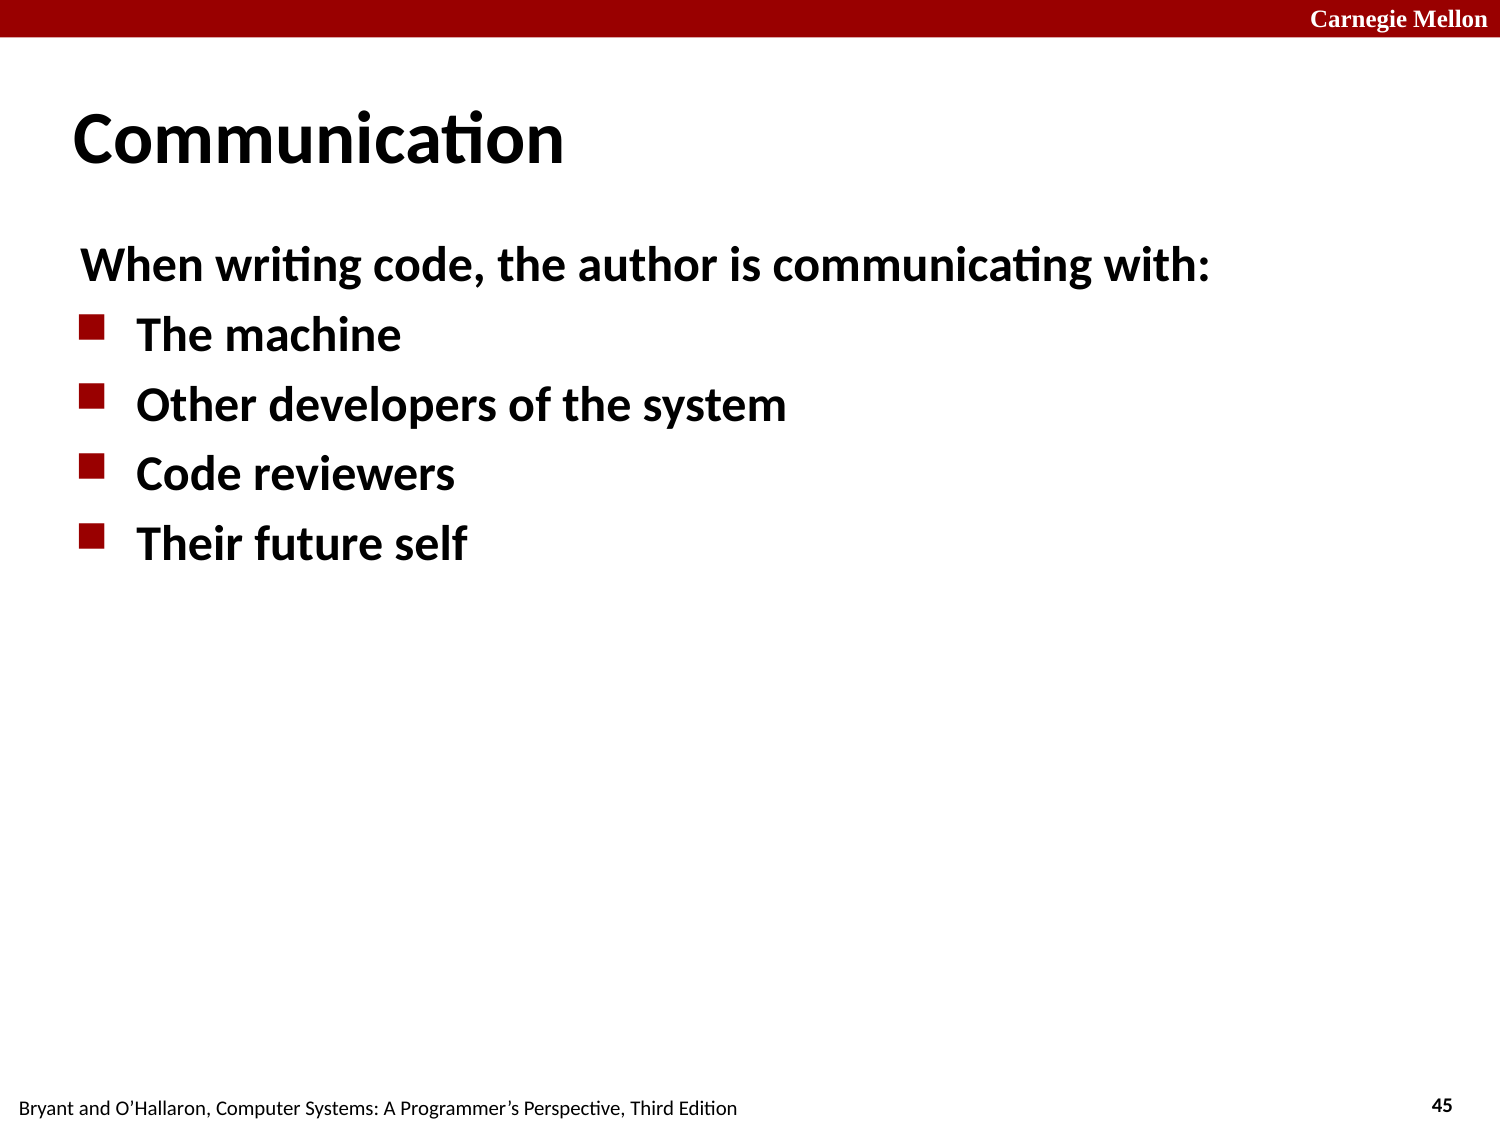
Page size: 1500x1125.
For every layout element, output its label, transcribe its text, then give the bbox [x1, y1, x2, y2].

list When writing code, the author is communicating with: The machine Other developers of the system Code reviewers Their future self [64, 223, 1361, 1040]
title Communication [58, 71, 1305, 197]
